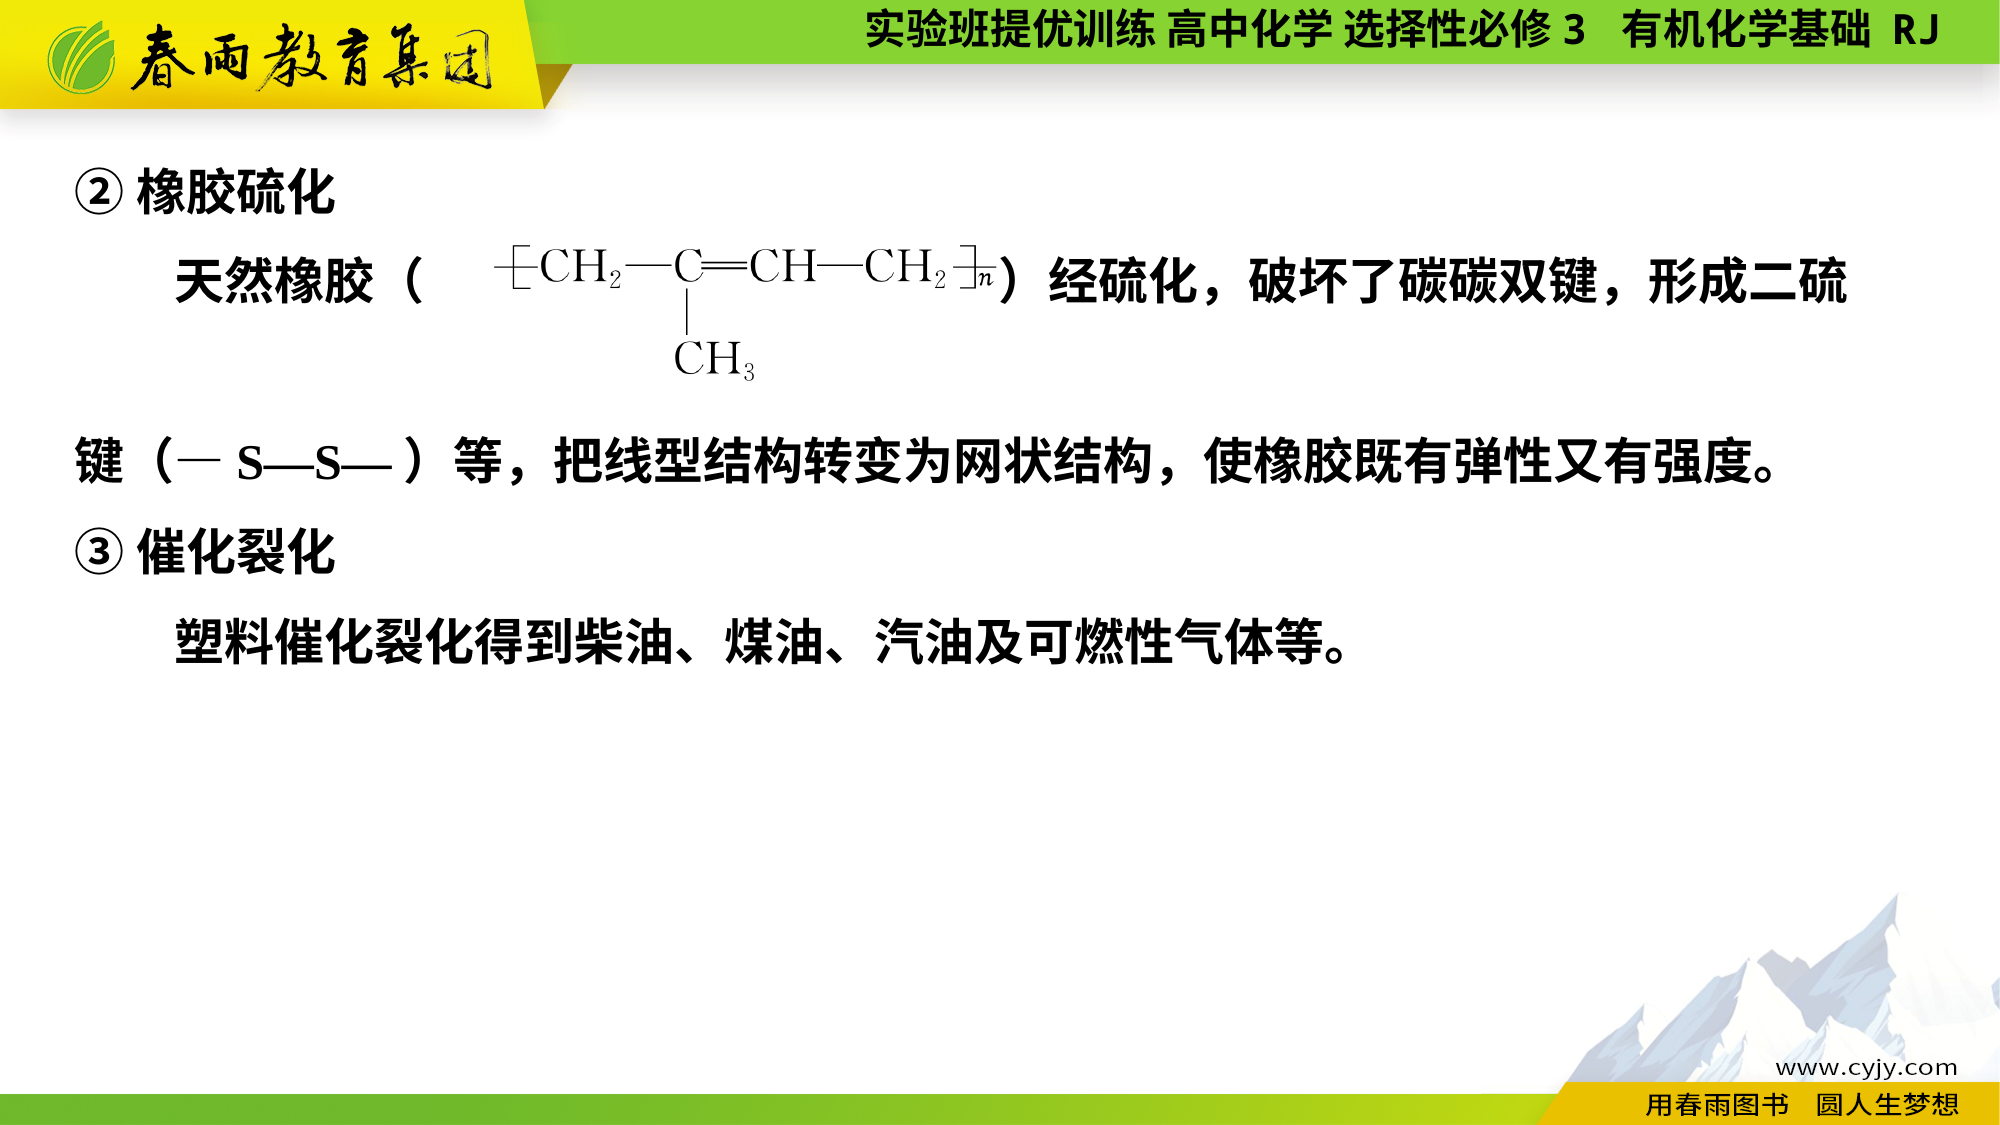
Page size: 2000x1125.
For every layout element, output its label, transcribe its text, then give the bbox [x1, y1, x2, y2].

list ②橡胶硫化 天然橡胶（ ）经硫化，破坏了碳碳双键，形成二硫 键（—S—S—）等，把线型结构转变为网状结构，使橡胶既有弹性又有强度。 ③催化裂化 塑料催化裂化得到柴油、煤油、汽油及可燃性气体等。 [59, 122, 1944, 683]
picture [0, 0, 2000, 1125]
